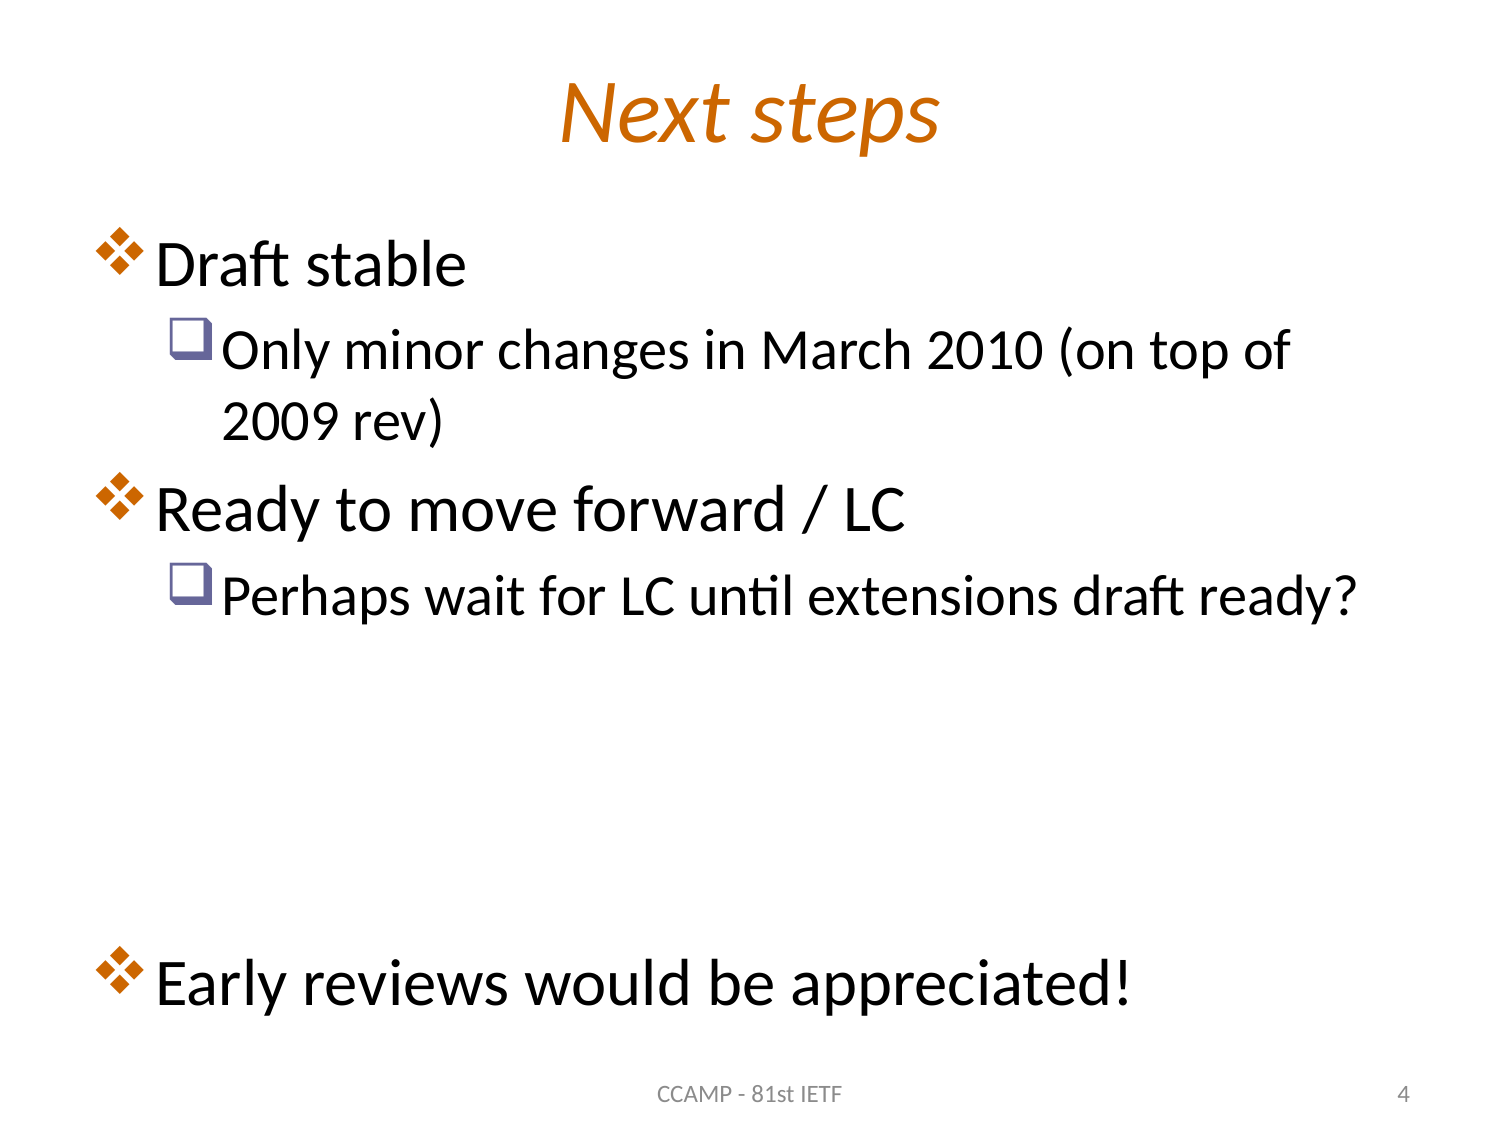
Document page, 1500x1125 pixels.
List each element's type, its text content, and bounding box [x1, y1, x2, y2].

list Draft stable Only minor changes in March 2010 (on top of 2009 rev) Ready to move forward / LC Perhaps wait for LC until extensions draft ready? Early reviews would be appreciated! [75, 212, 1425, 1038]
slide_number 4 [1074, 1062, 1425, 1123]
title Next steps [75, 12, 1425, 200]
footer CCAMP - 81st IETF [512, 1062, 988, 1123]
